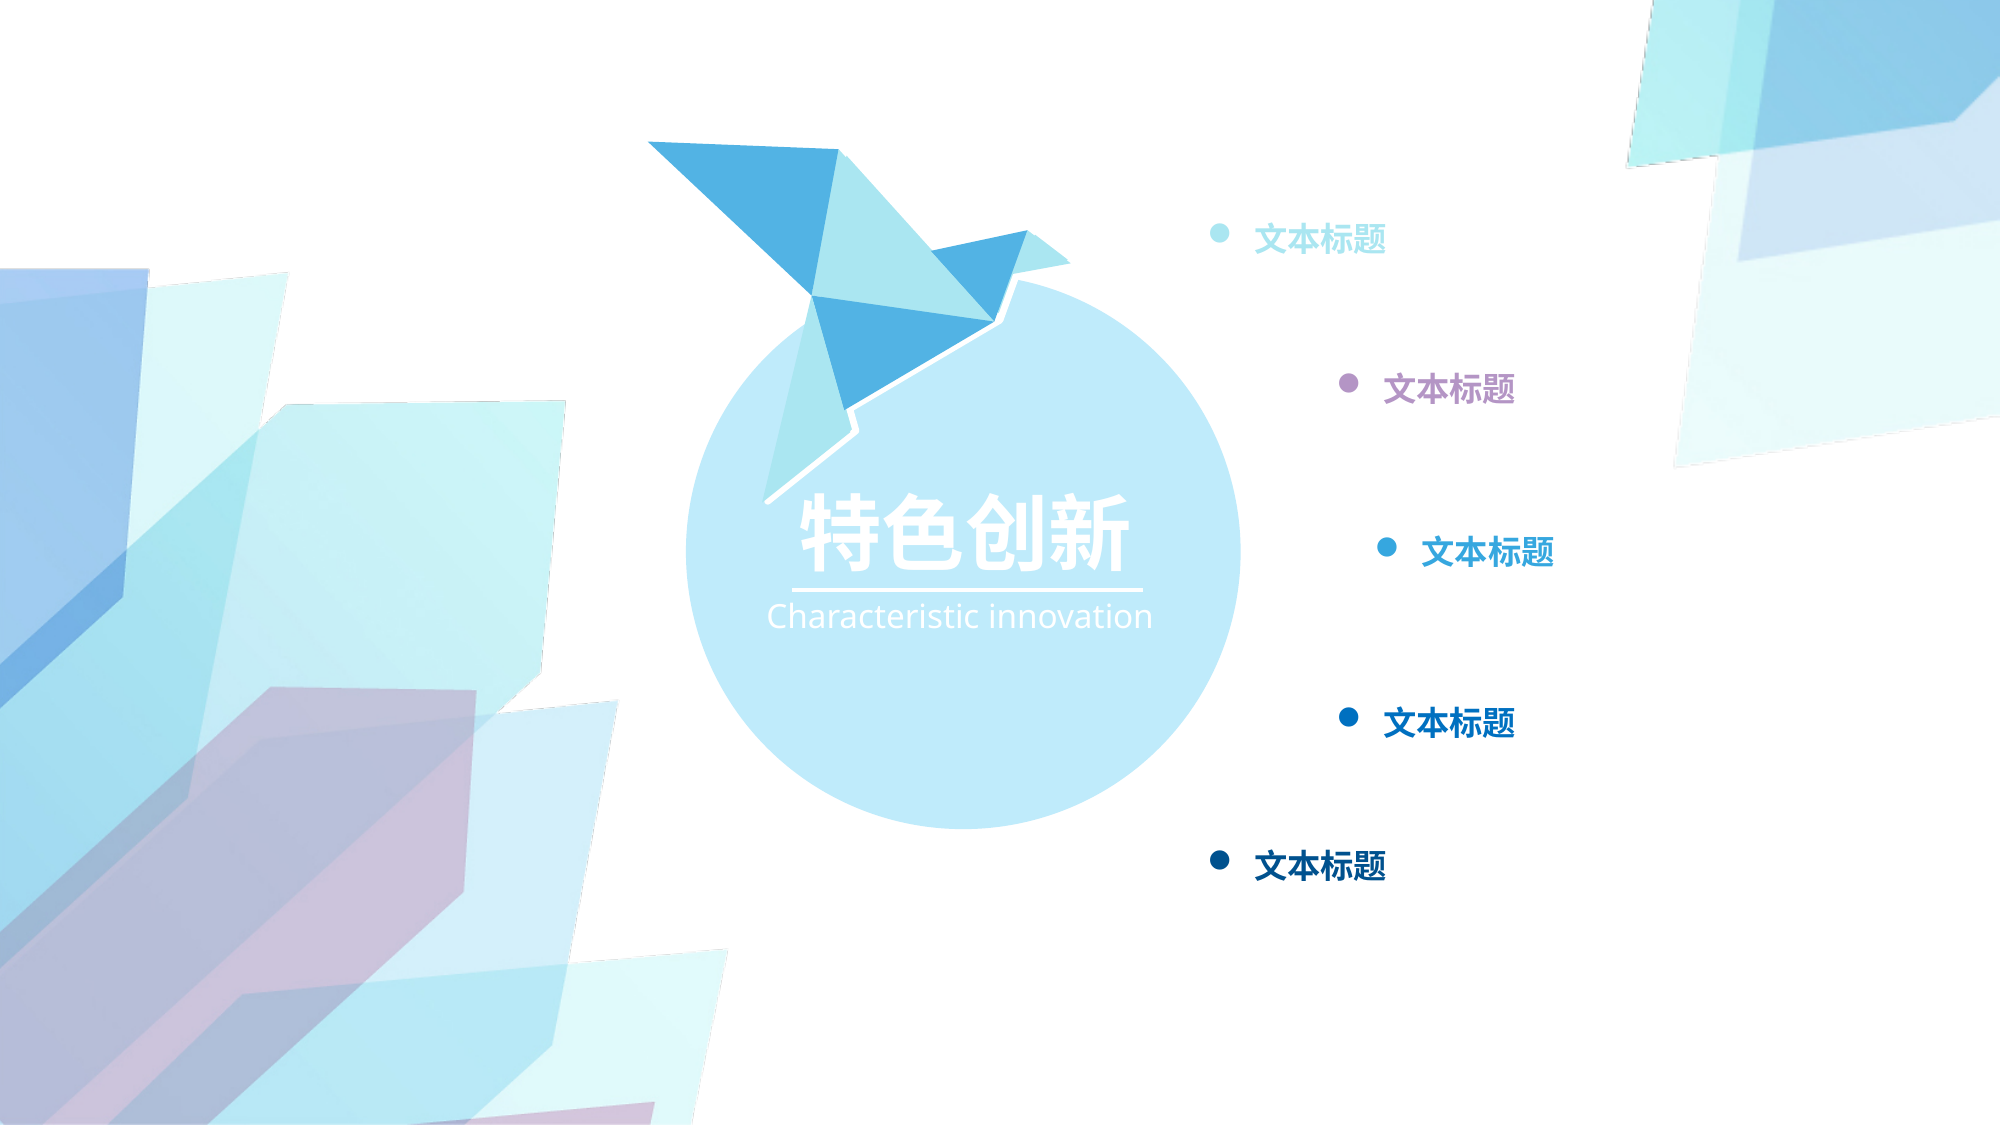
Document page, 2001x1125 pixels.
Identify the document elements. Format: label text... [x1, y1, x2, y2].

text_box 文本标题 [1336, 368, 1517, 409]
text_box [647, 141, 1071, 503]
text_box 特色创新 [798, 481, 1188, 582]
text_box 文本标题 [1336, 701, 1517, 742]
text_box [746, 295, 1242, 831]
text_box 文本标题 [1374, 531, 1555, 572]
text_box 文本标题 [1207, 844, 1388, 885]
text_box Characteristic innovation [751, 587, 1170, 643]
picture [0, 252, 746, 1125]
picture [1564, 0, 2000, 528]
text_box 文本标题 [1207, 218, 1388, 259]
